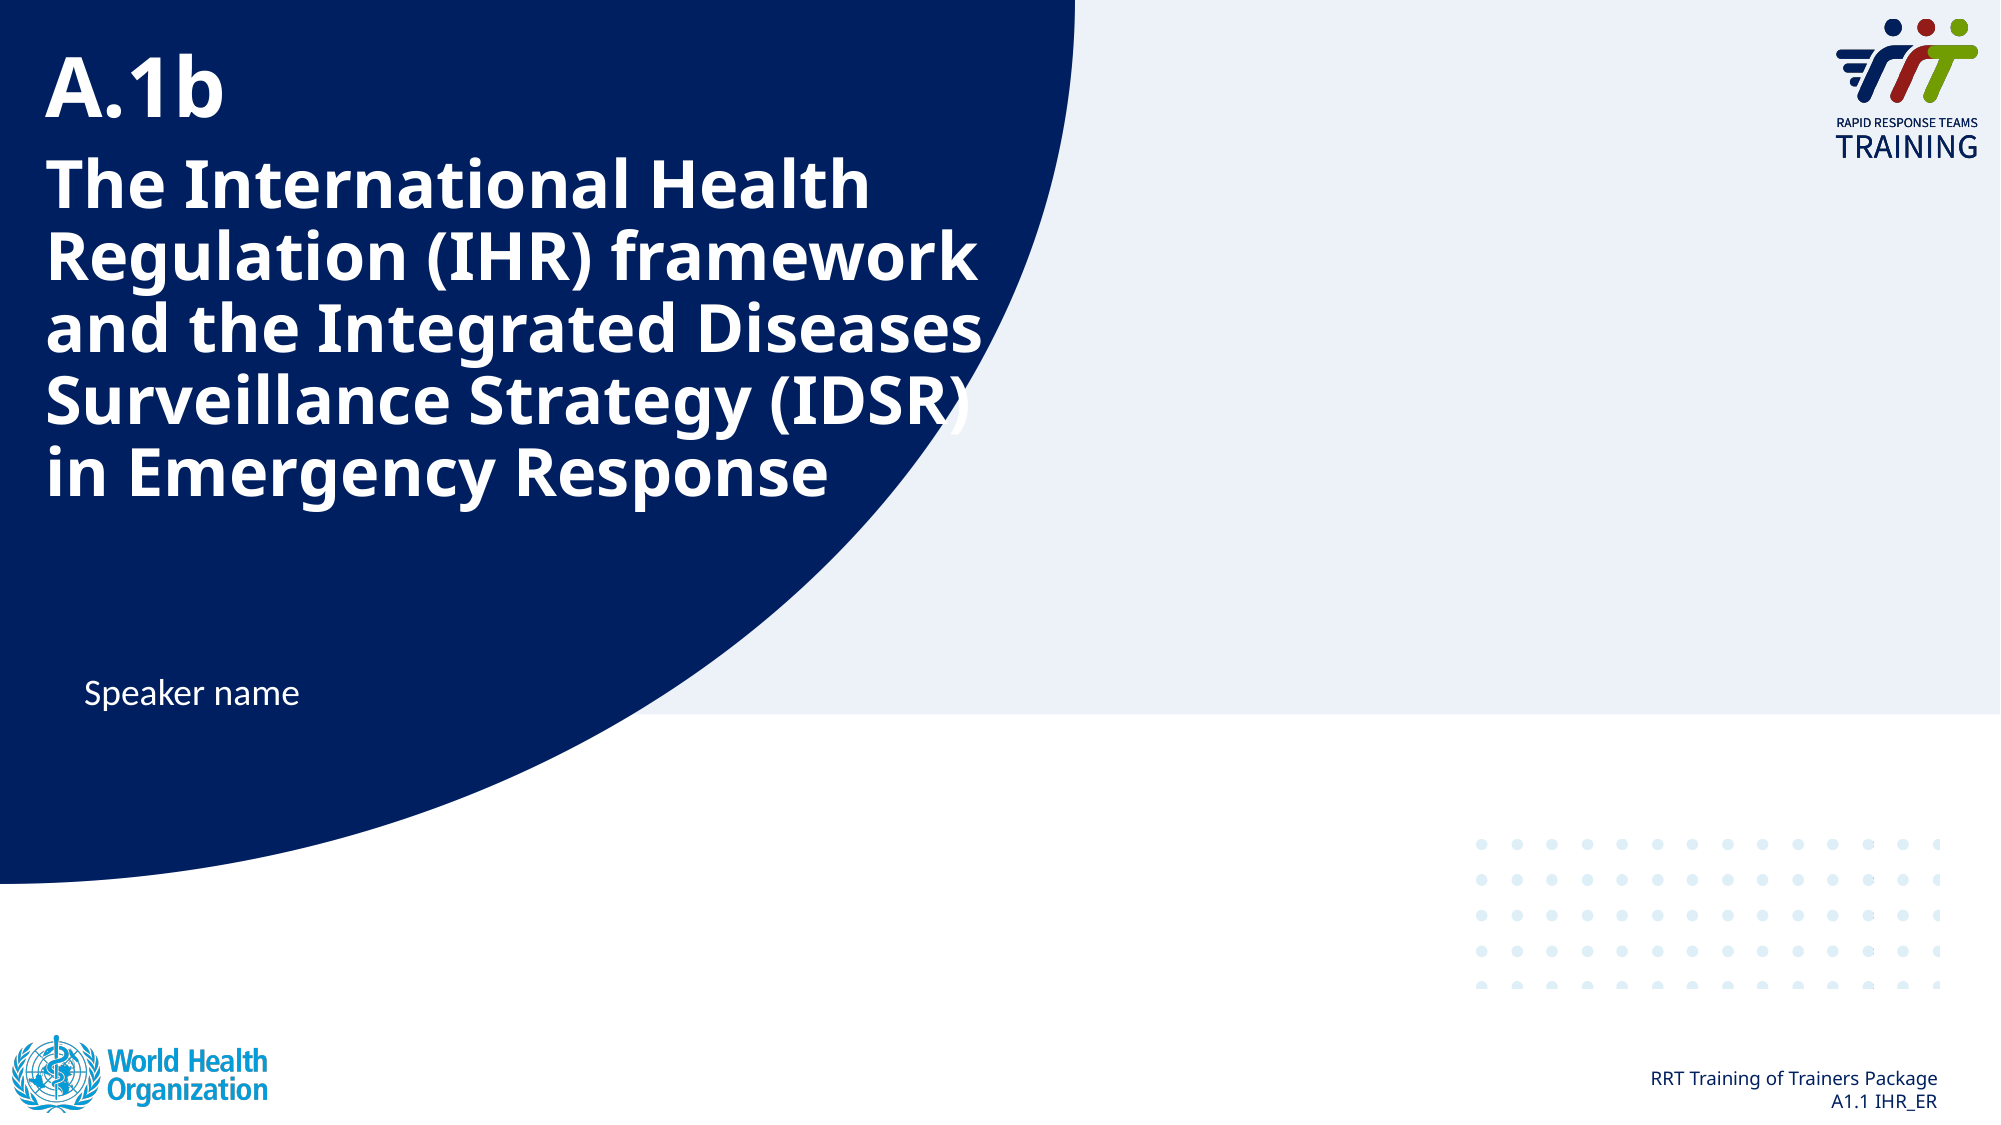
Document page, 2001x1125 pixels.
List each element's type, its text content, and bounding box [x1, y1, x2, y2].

picture [12, 1083, 48, 1113]
picture [58, 1050, 64, 1058]
picture [1835, 19, 1978, 167]
text_box Speaker name [76, 660, 527, 721]
picture [12, 1035, 267, 1113]
picture [0, 0, 1075, 884]
title The International Health Regulation (IHR) framework and the Integrated Diseases Surveillance Strategy (IDSR) in Emergency Response [37, 116, 1249, 618]
picture [1476, 839, 1940, 989]
text_box A.1b [37, 26, 1031, 142]
